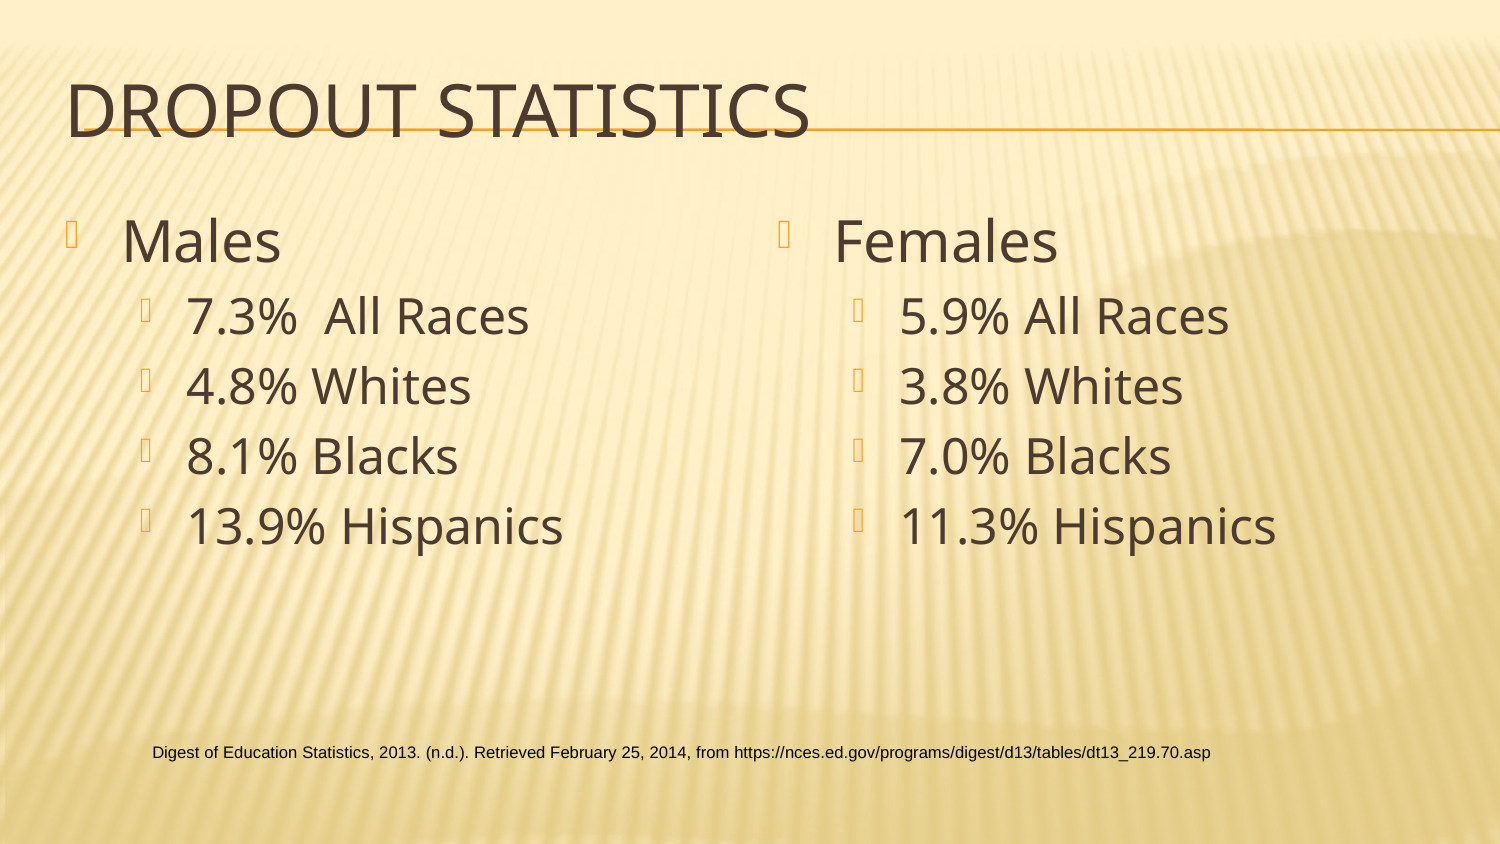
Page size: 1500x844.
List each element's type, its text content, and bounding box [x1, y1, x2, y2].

title Dropout Statistics [49, 56, 1475, 160]
list Males 7.3% All Races 4.8% Whites 8.1% Blacks 13.9% Hispanics [50, 196, 738, 779]
text_box Digest of Education Statistics, 2013. (n.d.). Retrieved February 25, 2014, from https://nces.ed.gov/programs/digest/d13/tables/dt13_219.70.asp [137, 734, 1363, 769]
list Females 5.9% All Races 3.8% Whites 7.0% Blacks 11.3% Hispanics [762, 196, 1475, 779]
